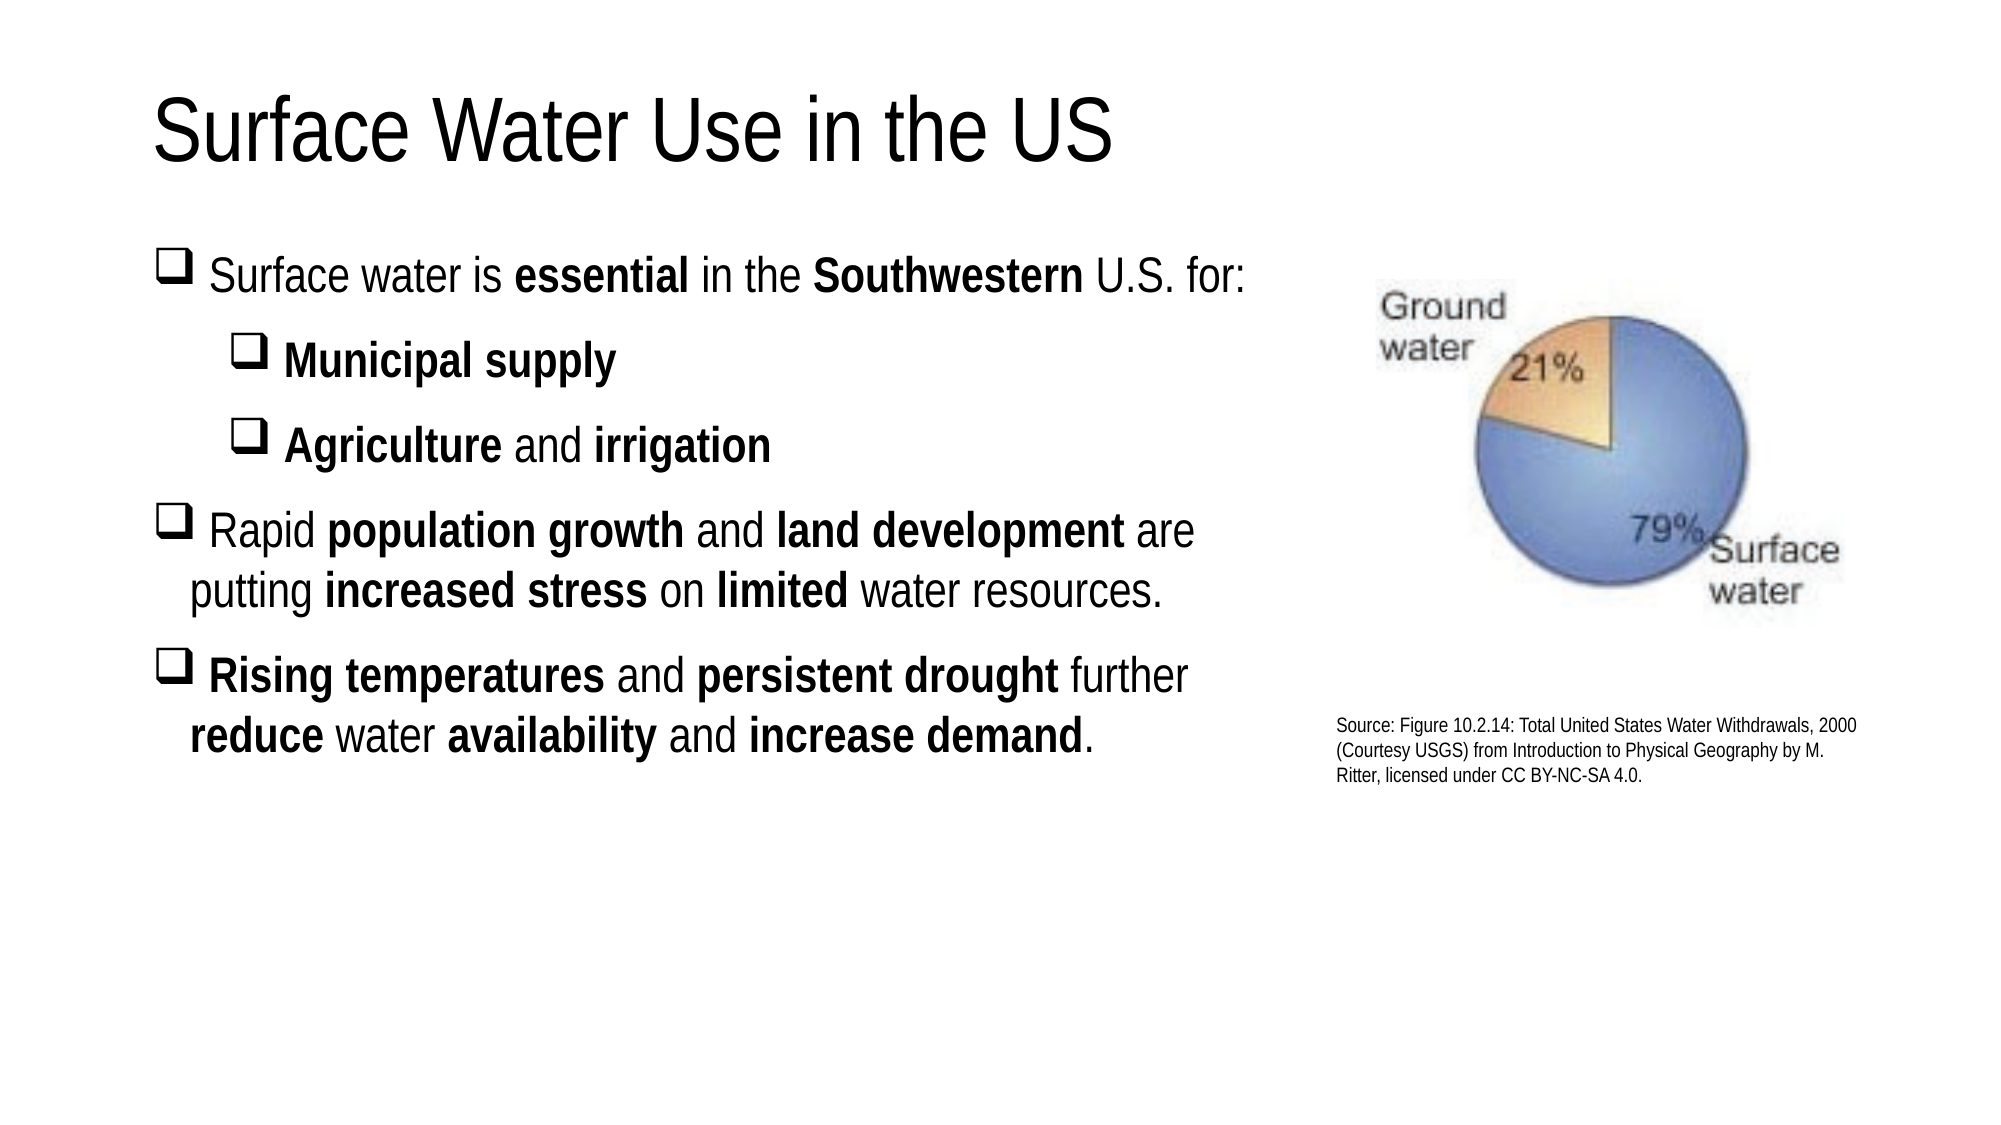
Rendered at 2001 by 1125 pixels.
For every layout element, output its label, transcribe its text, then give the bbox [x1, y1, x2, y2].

text_box Source: Figure 10.2.14: Total United States Water Withdrawals, 2000 (Courtesy USGS) from Introduction to Physical Geography by M. Ritter, licensed under CC BY-NC-SA 4.0. [1321, 704, 1887, 794]
picture [1375, 279, 1863, 628]
text_box Surface water is essential in the Southwestern U.S. for: Municipal supply Agriculture and irrigation Rapid population growth and land development are putting increased stress on limited water resources. Rising temperatures and persistent drought further reduce water availability and increase demand. [137, 234, 1297, 1019]
title Surface Water Use in the US [137, 59, 1863, 204]
